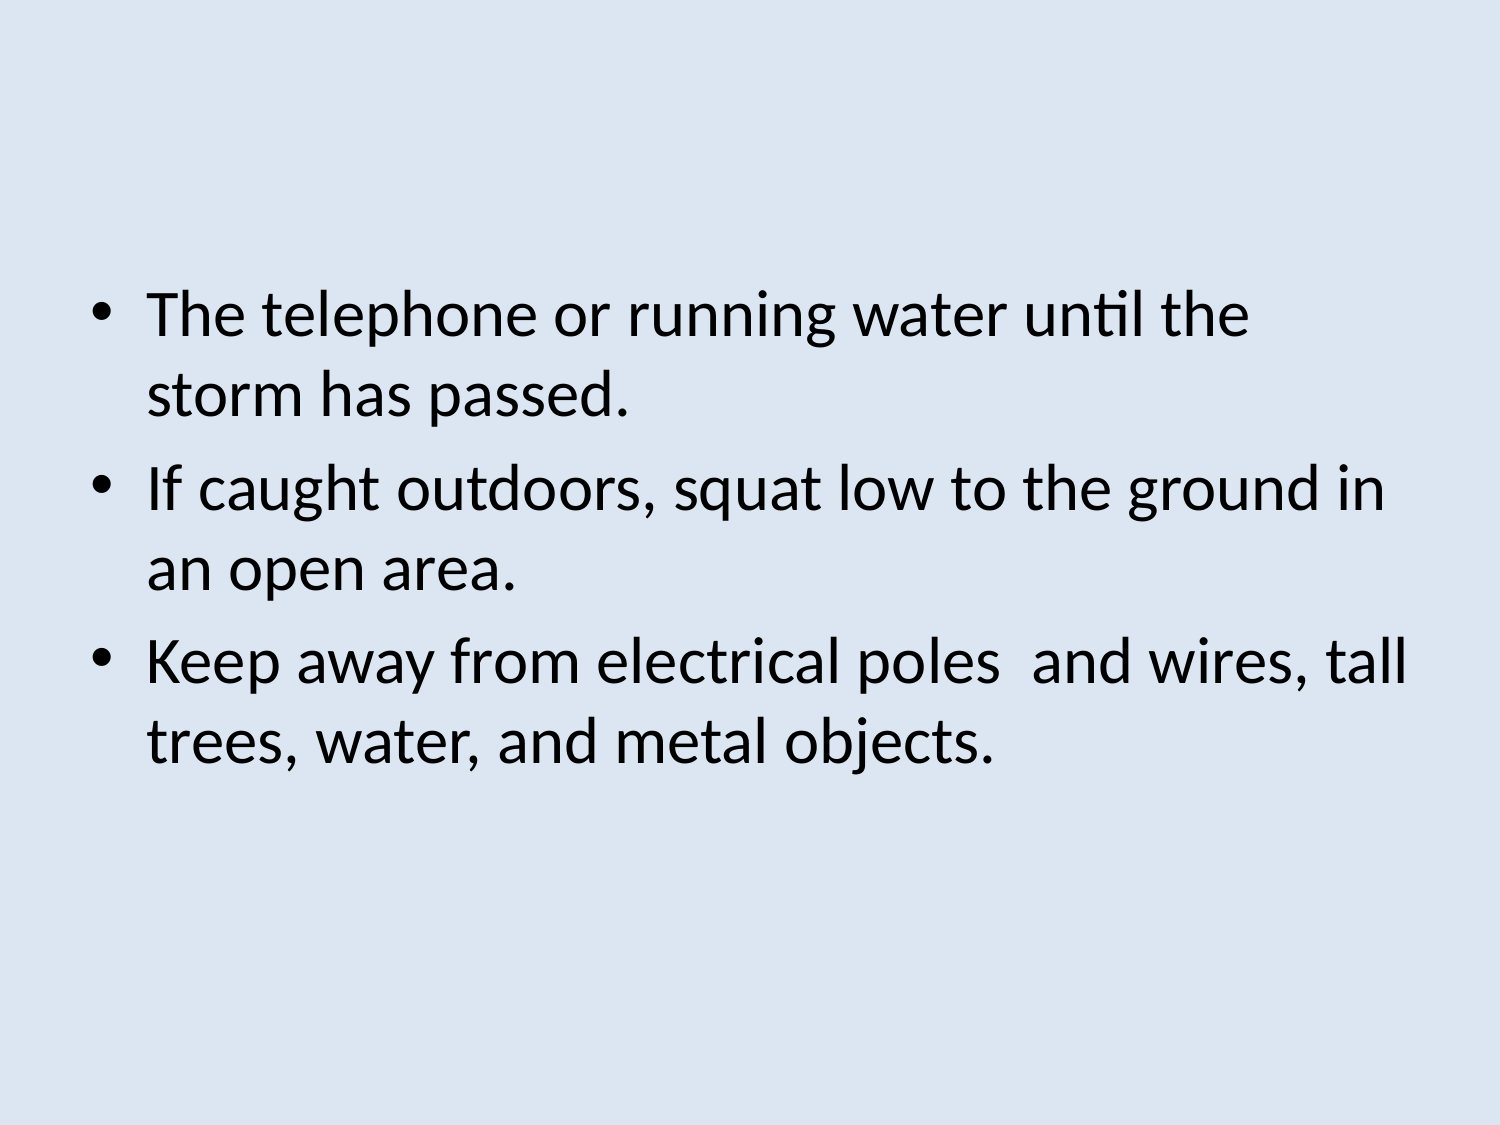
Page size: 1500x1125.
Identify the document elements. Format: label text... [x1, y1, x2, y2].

list The telephone or running water until the storm has passed. If caught outdoors, squat low to the ground in an open area. Keep away from electrical poles and wires, tall trees, water, and metal objects. [75, 262, 1425, 1005]
